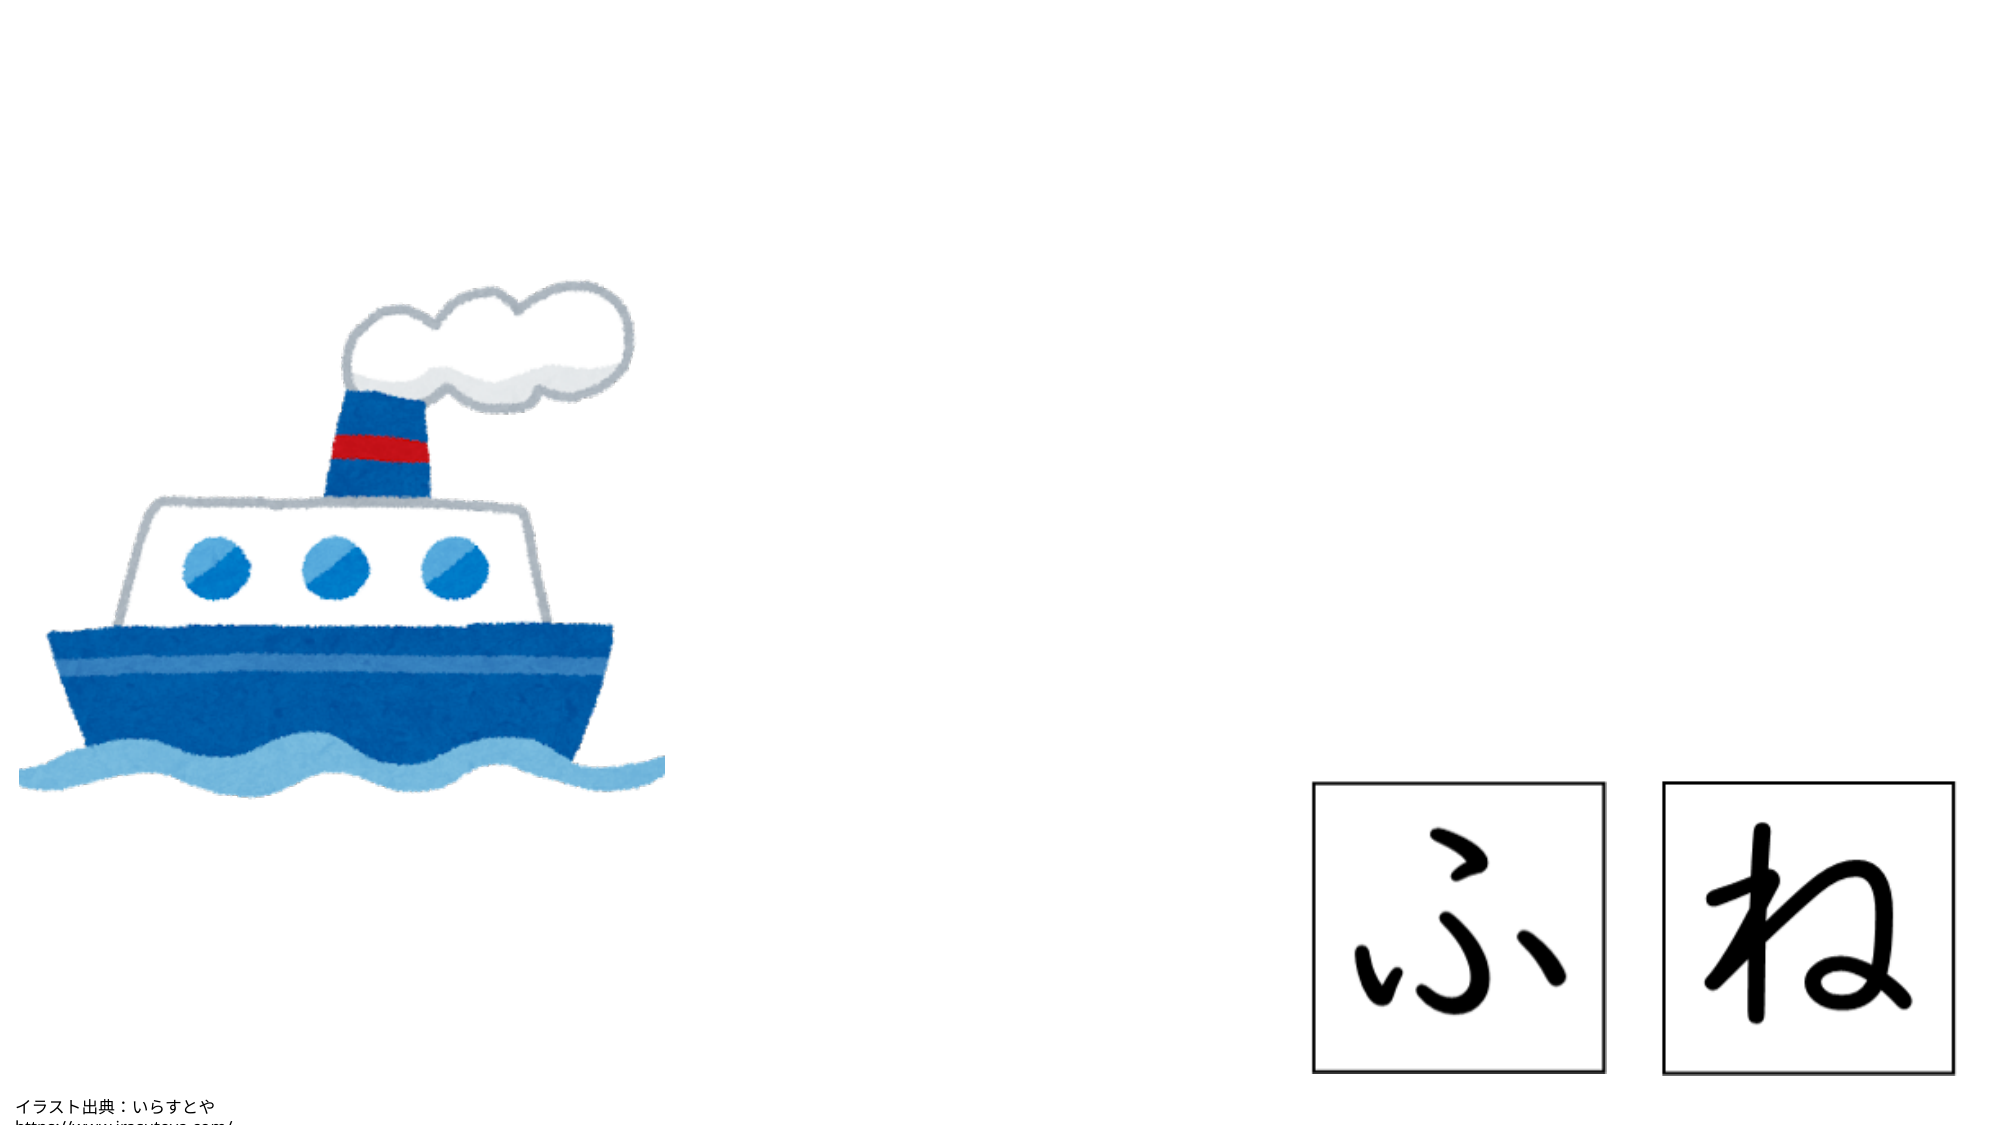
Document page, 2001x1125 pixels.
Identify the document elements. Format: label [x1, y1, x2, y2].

picture [1311, 781, 1607, 1074]
picture [1661, 780, 1957, 1076]
list [19, 251, 665, 848]
